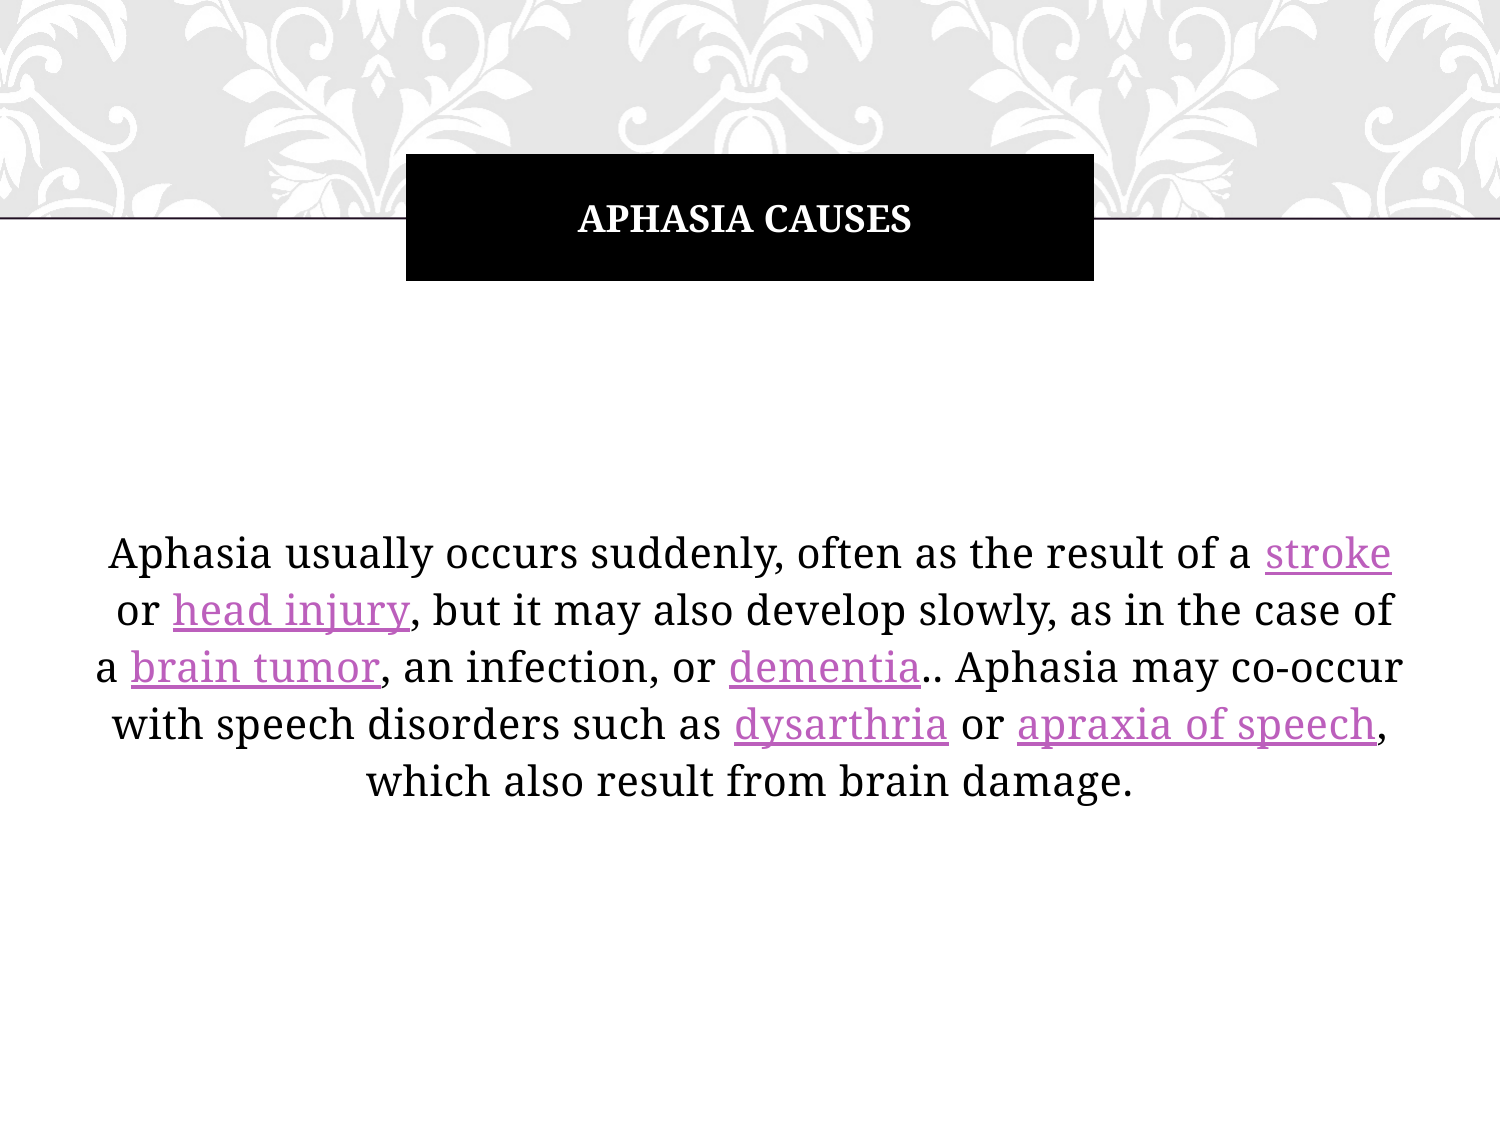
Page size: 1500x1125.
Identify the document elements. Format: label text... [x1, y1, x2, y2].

title Aphasia causes [406, 154, 1094, 281]
list Aphasia usually occurs suddenly, often as the result of a stroke or head injury, but it may also develop slowly, as in the case of a brain tumor, an infection, or dementia.. Aphasia may co-occur with speech disorders such as dysarthria or apraxia of speech, which also result from brain damage. [75, 331, 1425, 1000]
